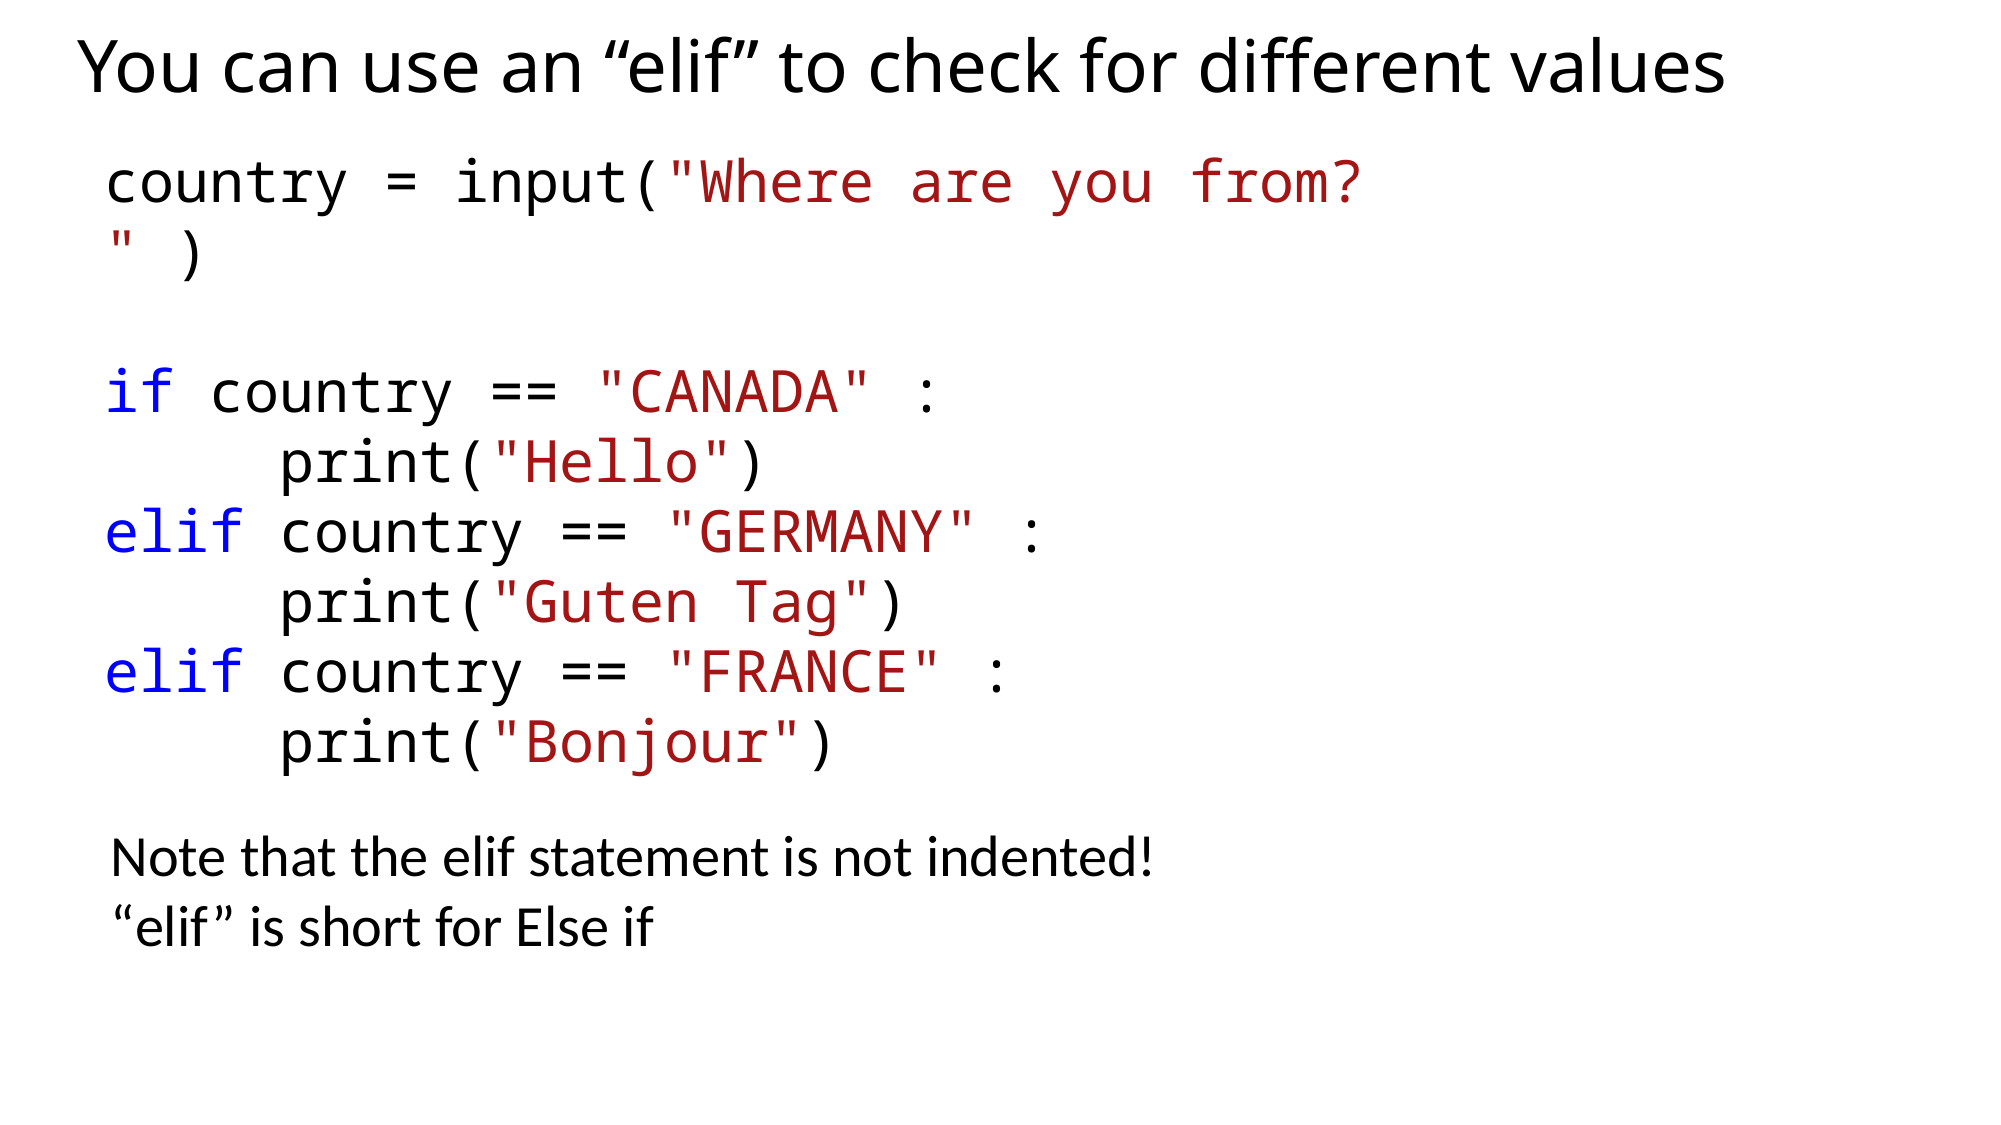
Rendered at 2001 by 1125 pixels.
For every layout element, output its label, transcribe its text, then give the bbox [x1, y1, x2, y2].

title You can use an “elif” to check for different values [62, 29, 1953, 205]
text_box Note that the elif statement is not indented! “elif” is short for Else if [95, 810, 1186, 966]
list country = input("Where are you from? " ) if country == "CANADA" : print("Hello") elif country == "GERMANY" : print("Guten Tag") elif country == "FRANCE" : print("Bonjour") [89, 132, 1446, 786]
